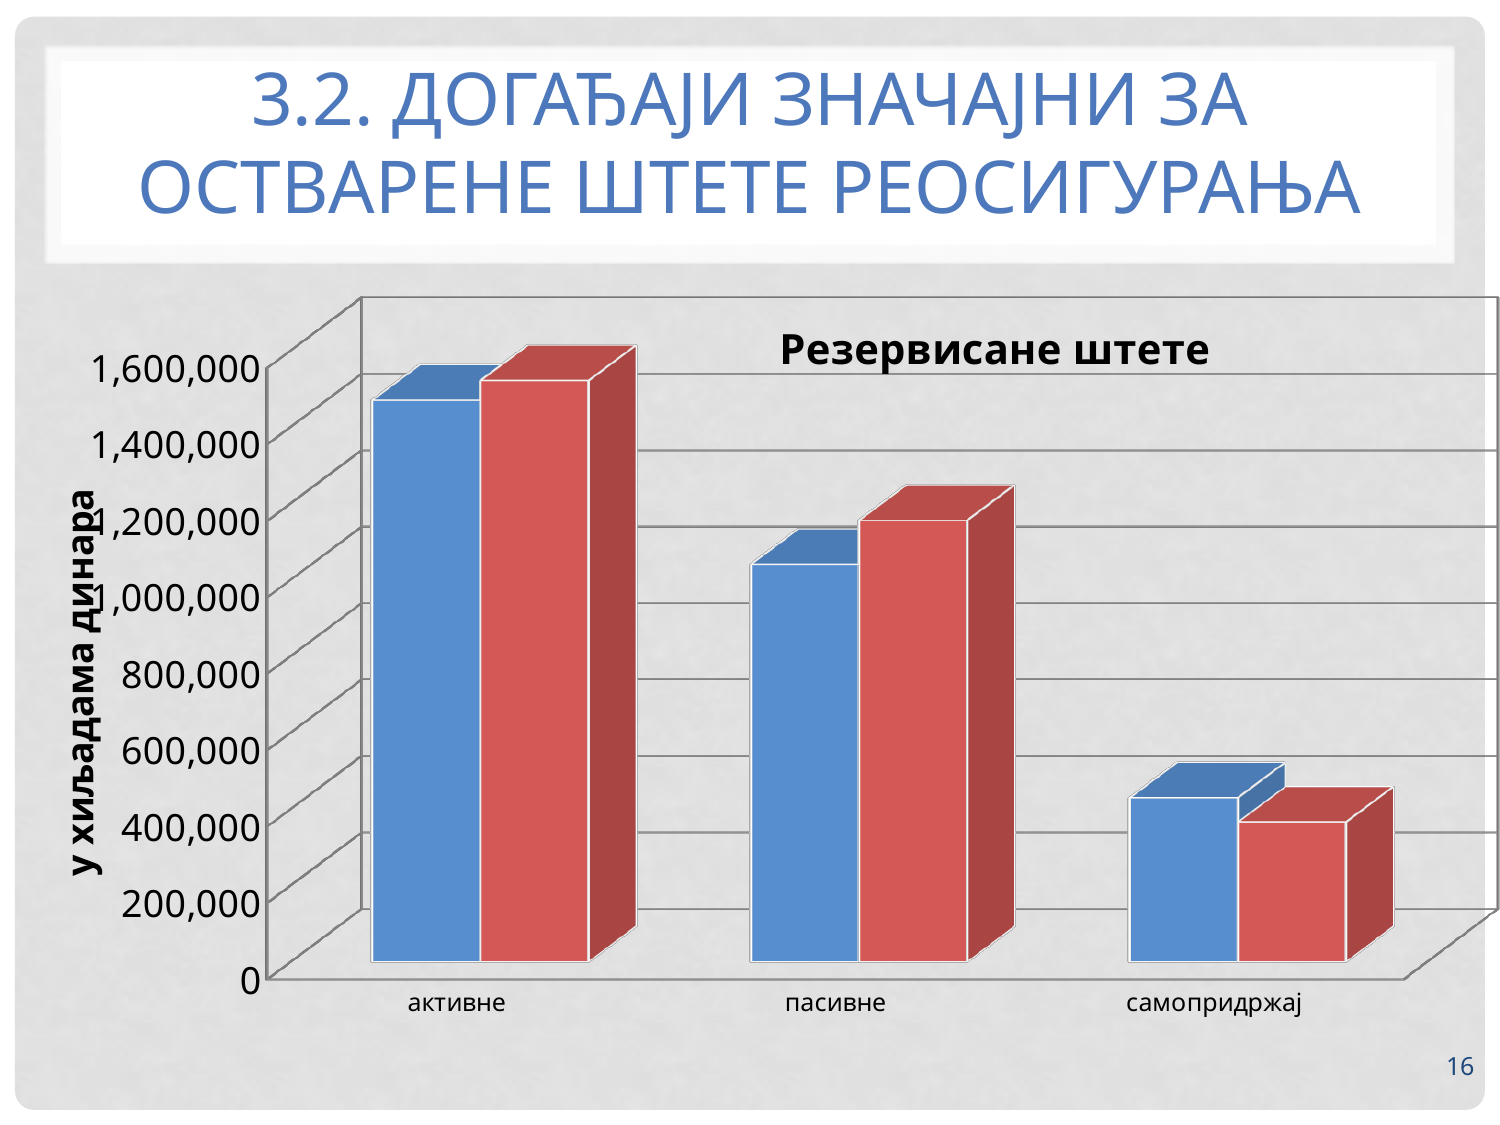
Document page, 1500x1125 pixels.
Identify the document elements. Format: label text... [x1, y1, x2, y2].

chart [41, 278, 1500, 1095]
title 3.2. ДОГАЂАЈИ ЗНАЧАЈНИ ЗА ОСТВАРЕНЕ ШТЕТЕ РЕОСИГУРАЊА [53, 37, 1447, 244]
slide_number 16 [1399, 1095, 1490, 1100]
